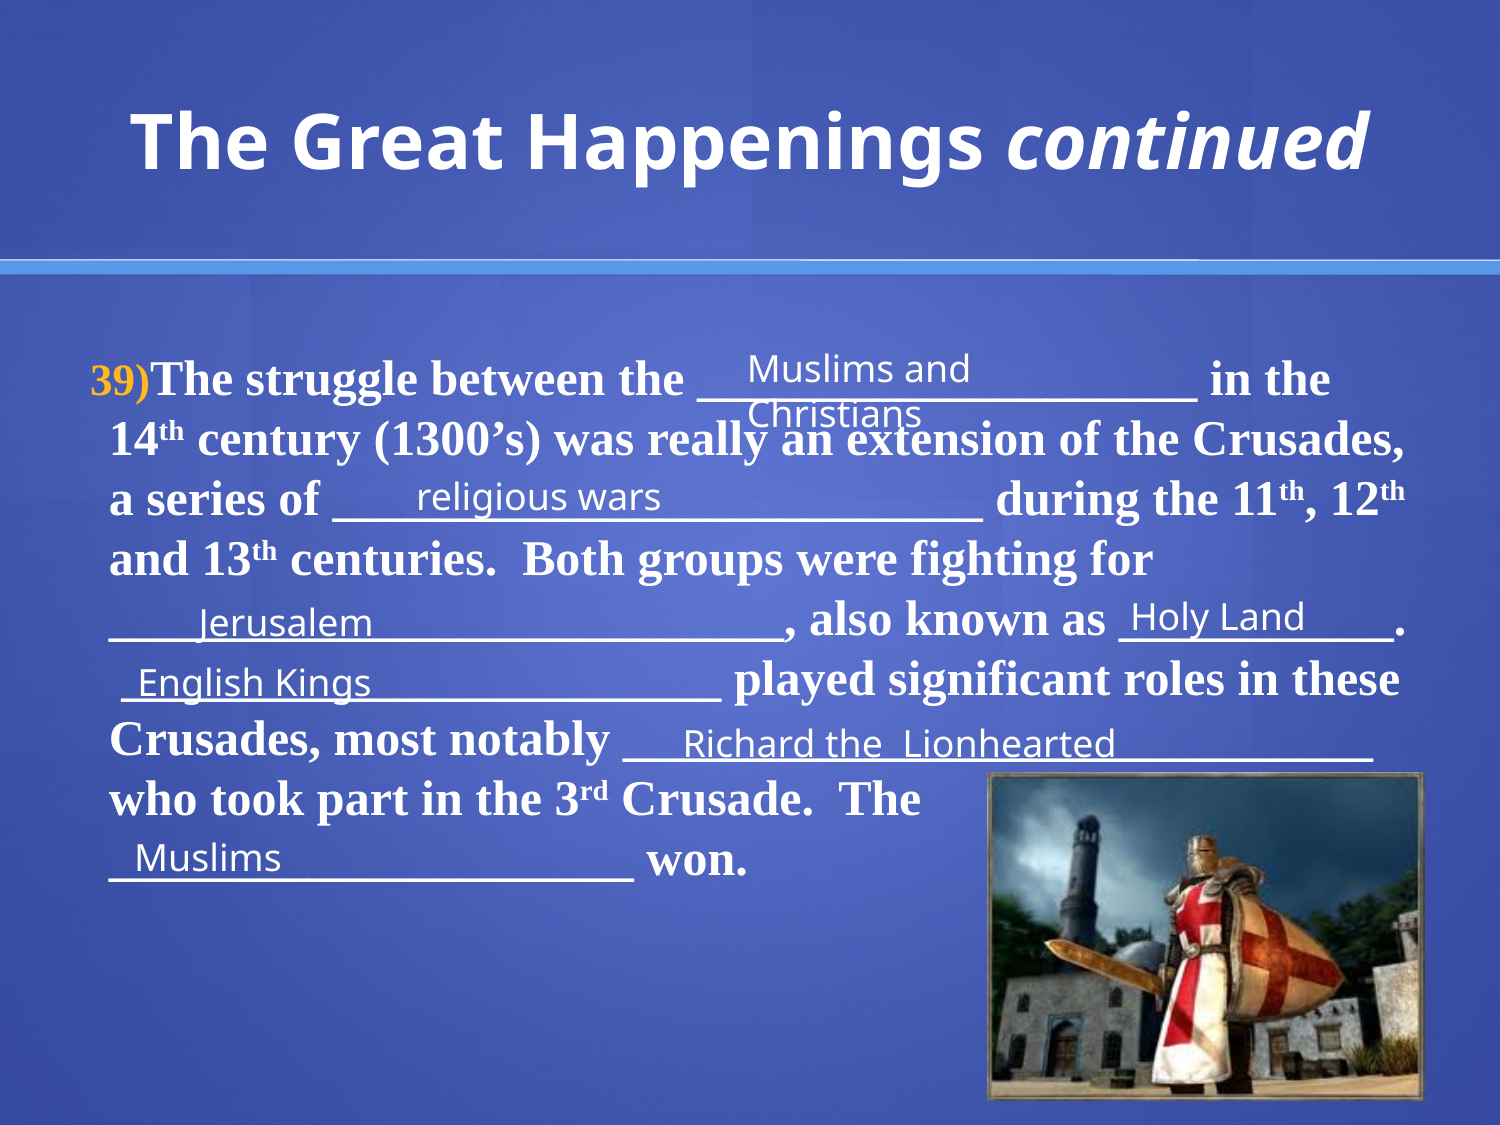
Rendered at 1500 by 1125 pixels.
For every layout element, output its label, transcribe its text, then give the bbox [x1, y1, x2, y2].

text_box Muslims [119, 827, 463, 887]
picture [986, 771, 1426, 1102]
text_box Richard the Lionhearted [667, 712, 1226, 773]
list The struggle between the ____________________ in the 14th century (1300’s) was really an extension of the Crusades, a series of __________________________ during the 11th, 12th and 13th centuries. Both groups were fighting for ___________________________, also known as ___________. ________________________ played significant roles in these Crusades, most notably ______________________________ who took part in the 3rd Crusade. The _____________________ won. [75, 337, 1425, 988]
text_box English Kings [122, 651, 567, 712]
title The Great Happenings continued [75, 45, 1425, 233]
text_box Holy Land [1115, 585, 1500, 646]
text_box Jerusalem [183, 591, 668, 651]
text_box religious wars [401, 465, 953, 526]
text_box Muslims and Christians [732, 337, 1143, 443]
